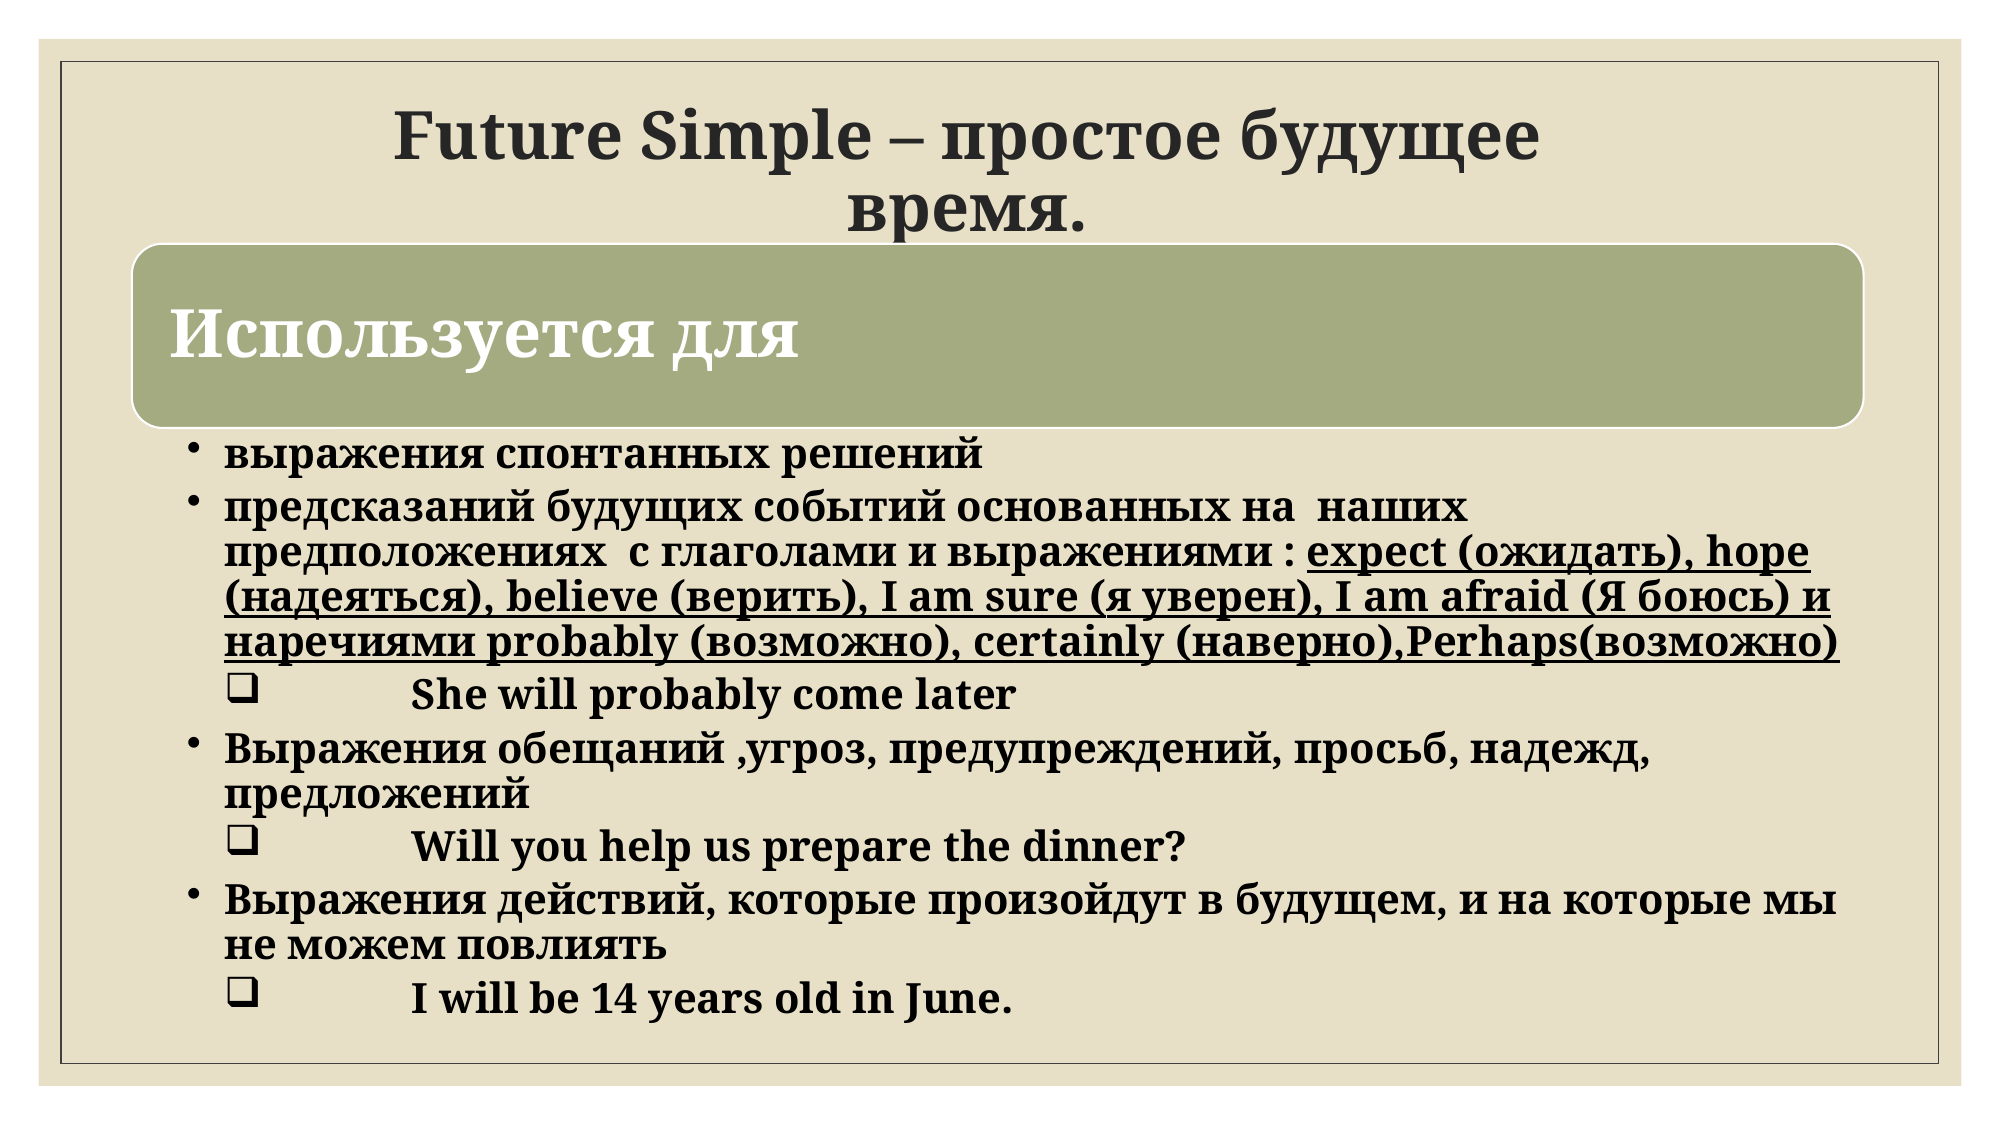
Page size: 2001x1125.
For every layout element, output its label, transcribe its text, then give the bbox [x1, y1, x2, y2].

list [131, 237, 1864, 964]
title Future Simple – простое будущее время. [259, 93, 1676, 235]
